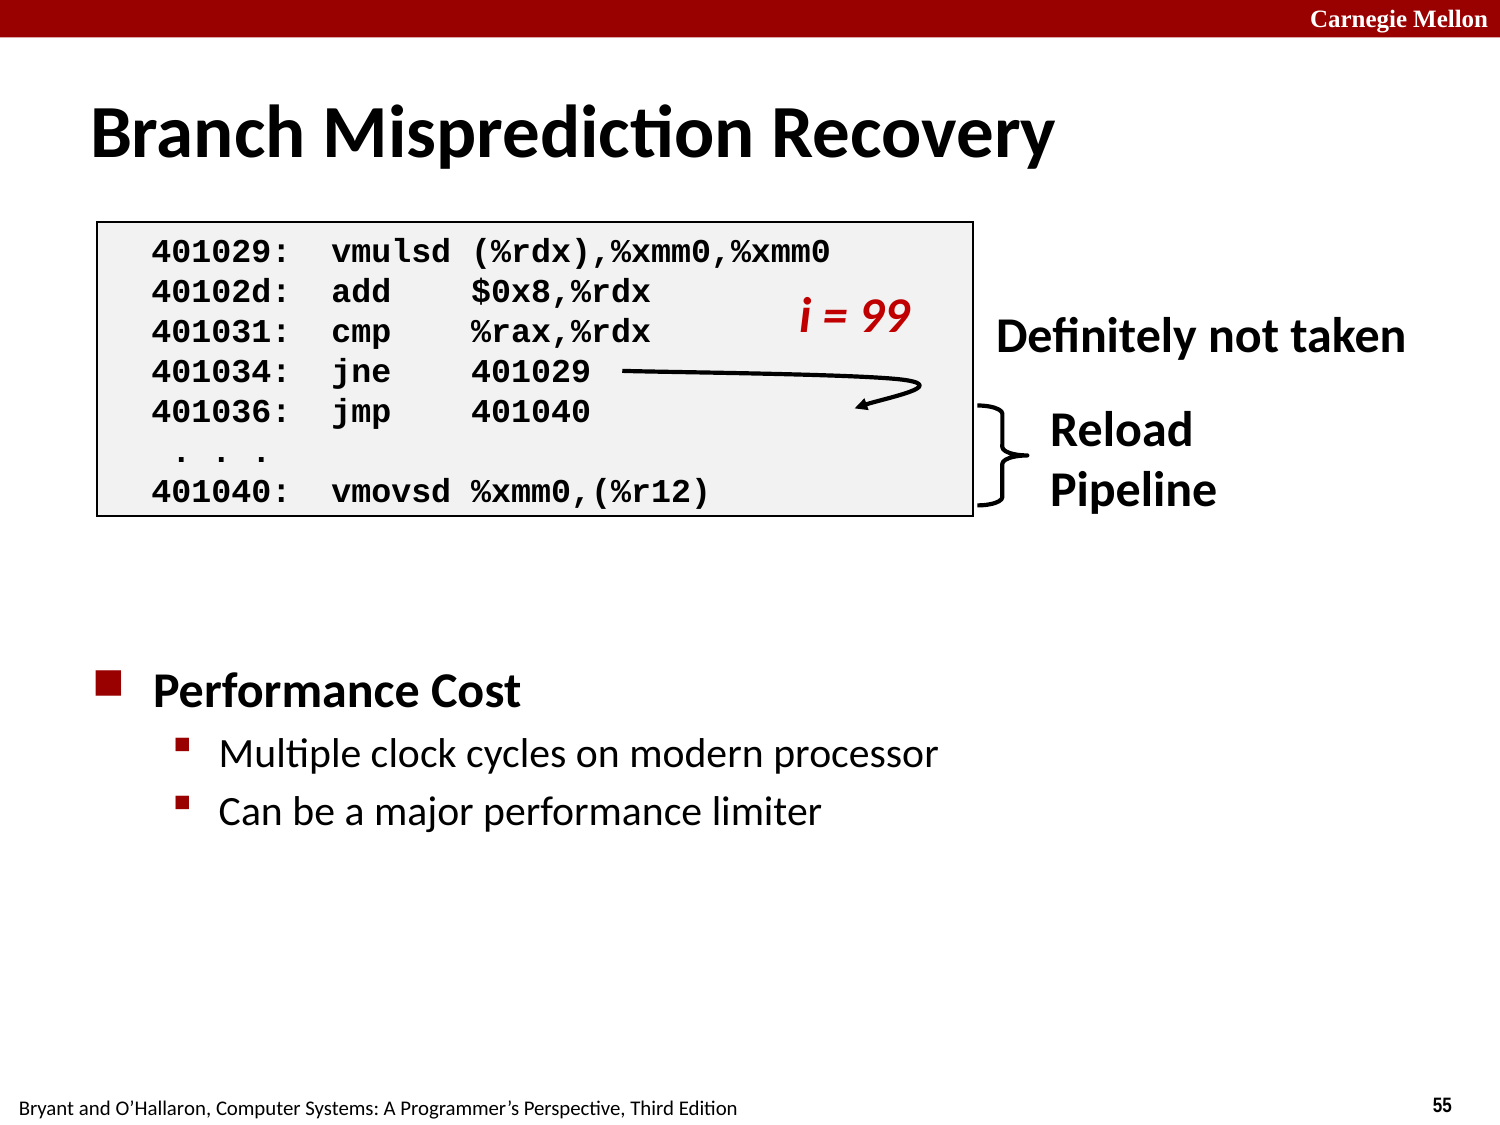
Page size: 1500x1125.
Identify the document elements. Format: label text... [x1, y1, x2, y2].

text_box [977, 405, 1028, 506]
text_box 401029: vmulsd (%rdx),%xmm0,%xmm0 40102d: add $0x8,%rdx 401031: cmp %rax,%rdx 401034: jne 401029 401036: jmp 401040 . . . 401040: vmovsd %xmm0,(%r12) [96, 222, 973, 516]
text_box [622, 370, 920, 411]
list Performance Cost Multiple clock cycles on modern processor Can be a major performance limiter [81, 649, 1396, 875]
text_box Reload Pipeline [1035, 388, 1233, 524]
text_box Definitely not taken [981, 294, 1422, 370]
title Branch Misprediction Recovery [74, 80, 1315, 176]
text_box i = 99 [784, 274, 925, 350]
